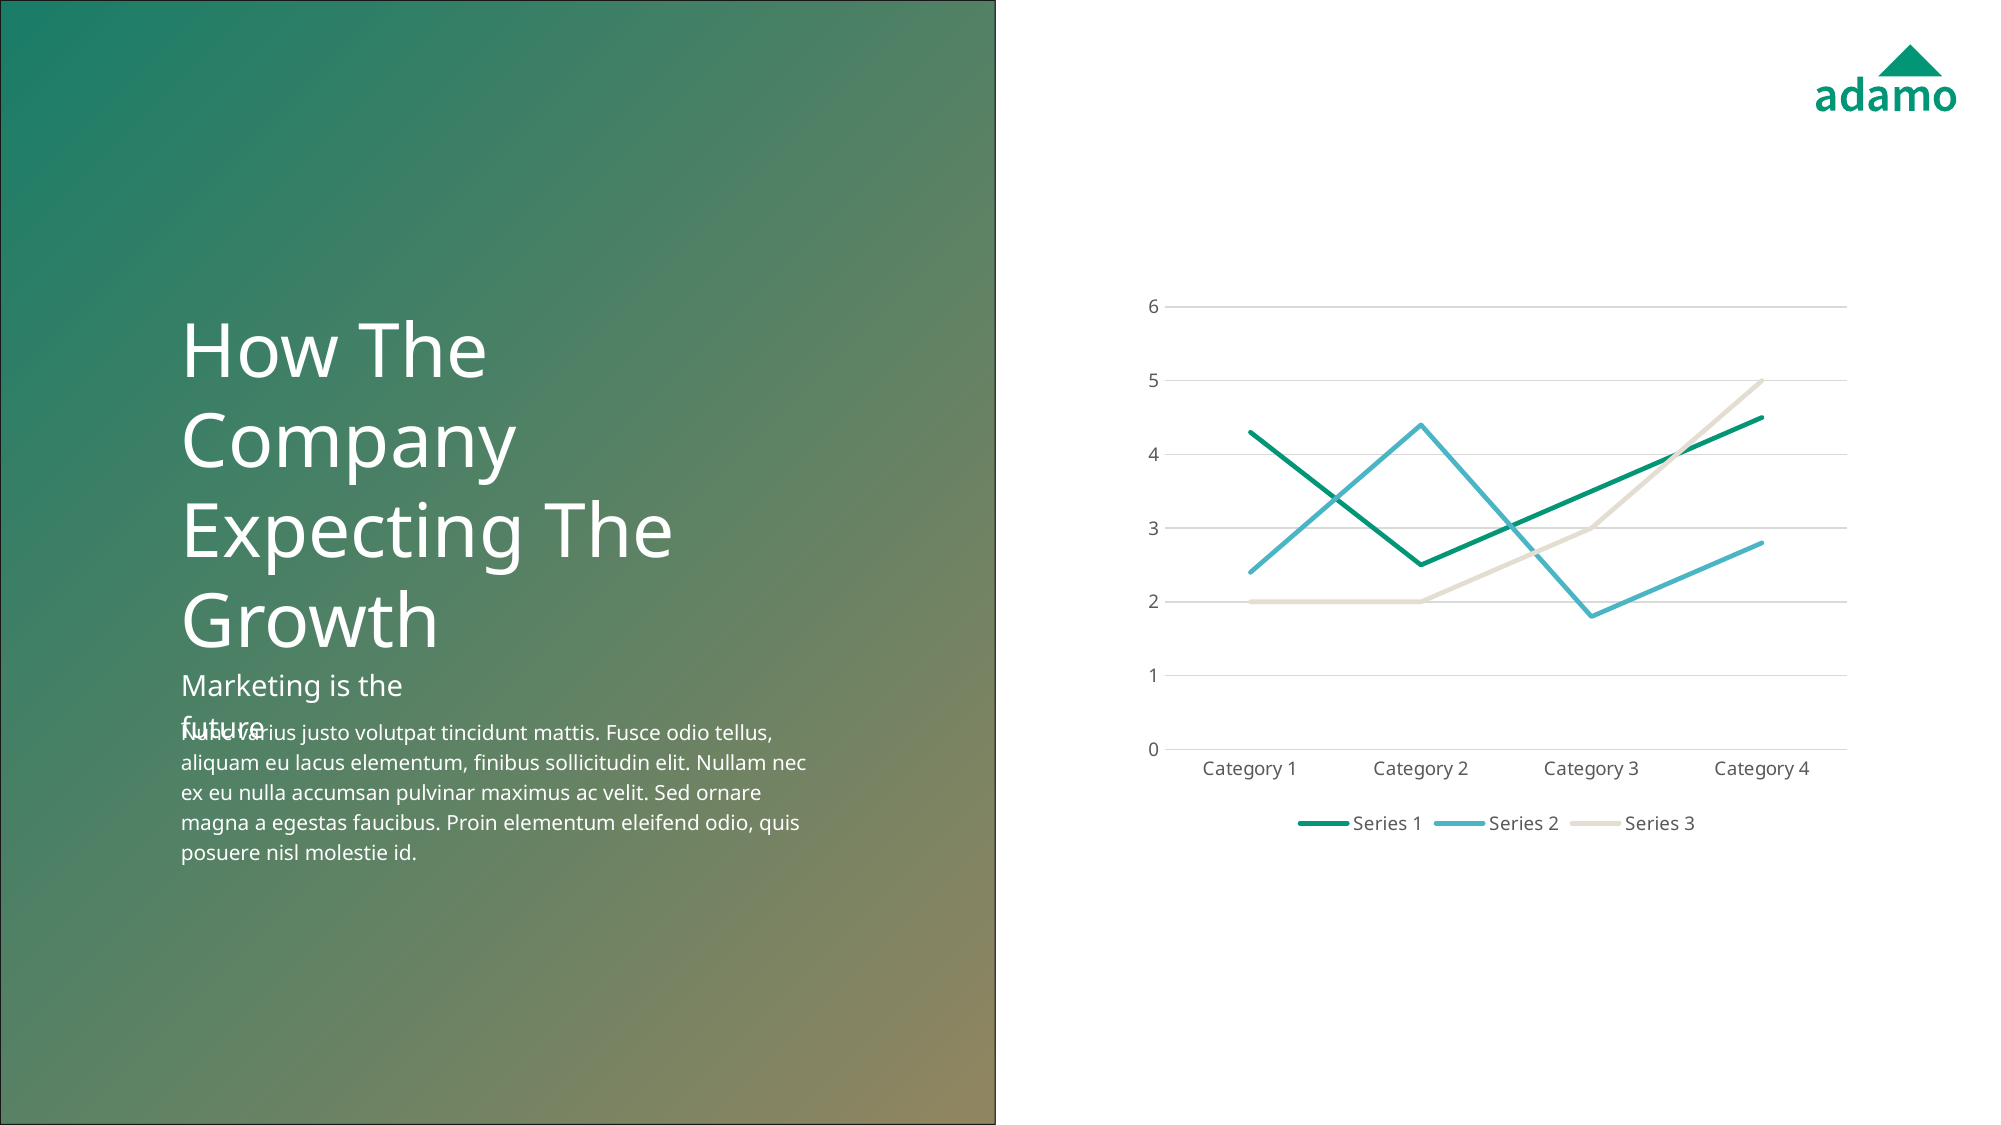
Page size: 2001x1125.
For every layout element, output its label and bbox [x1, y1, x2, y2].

text_box [1816, 44, 1957, 112]
chart [1133, 282, 1862, 843]
picture [0, 0, 996, 1125]
